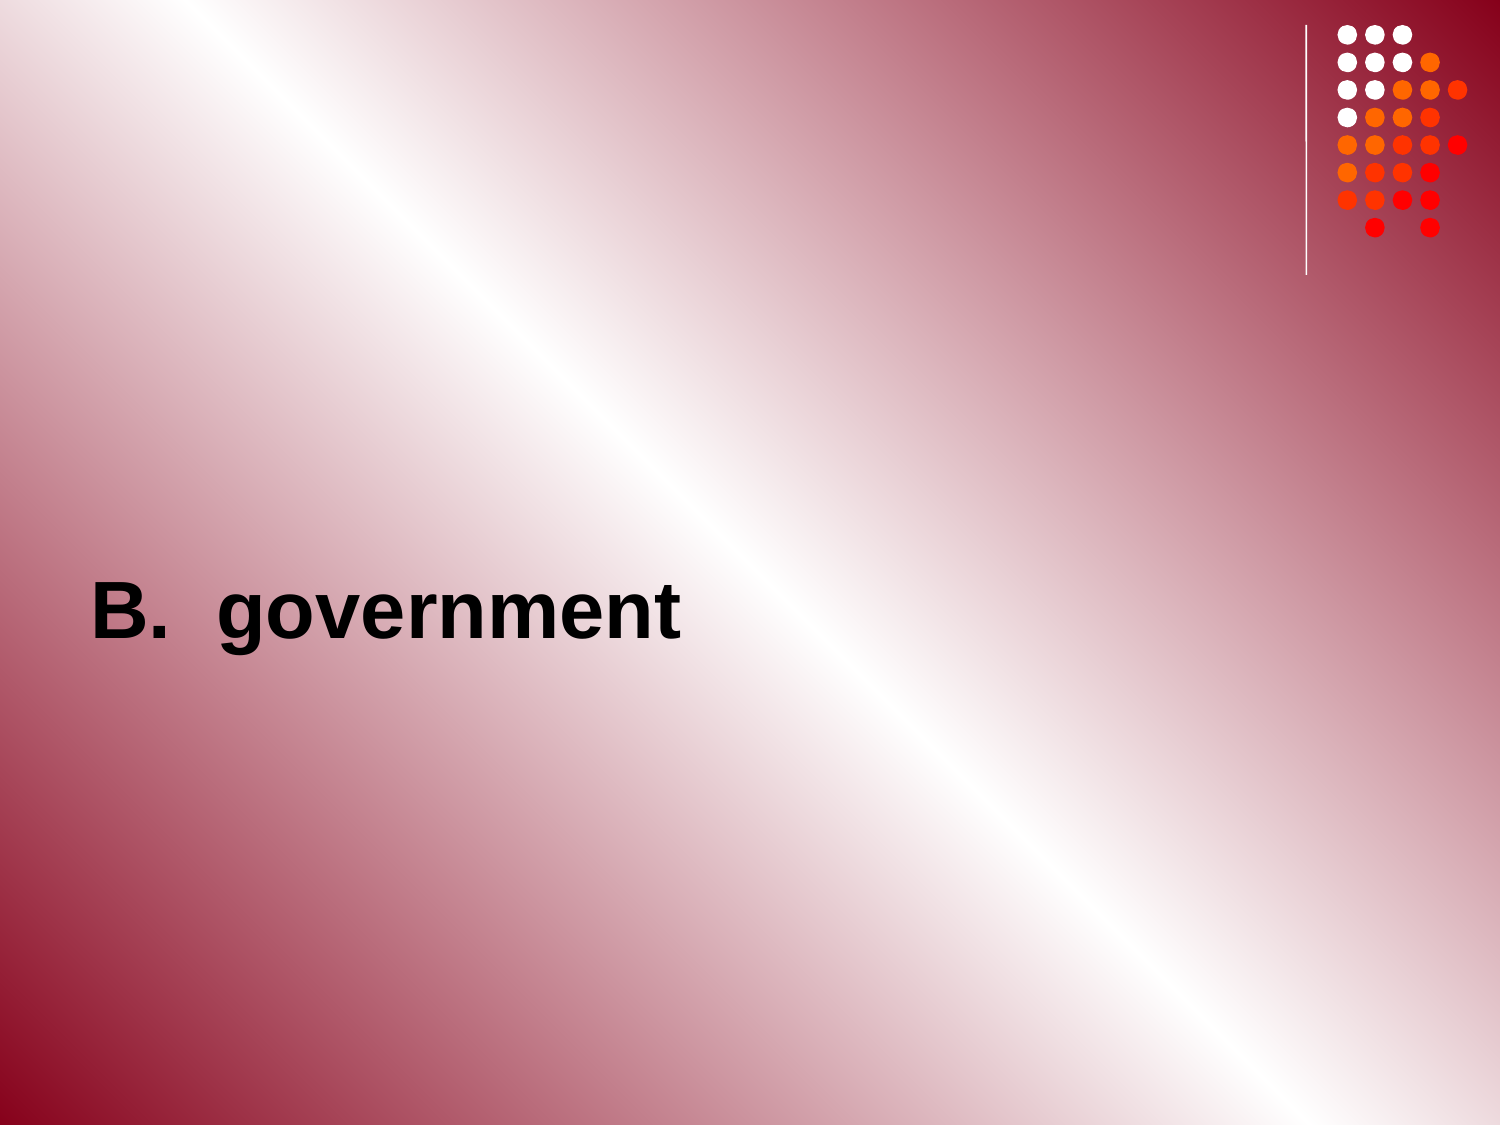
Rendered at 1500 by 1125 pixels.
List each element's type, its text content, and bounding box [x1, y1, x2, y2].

title B. government [75, 450, 1313, 663]
